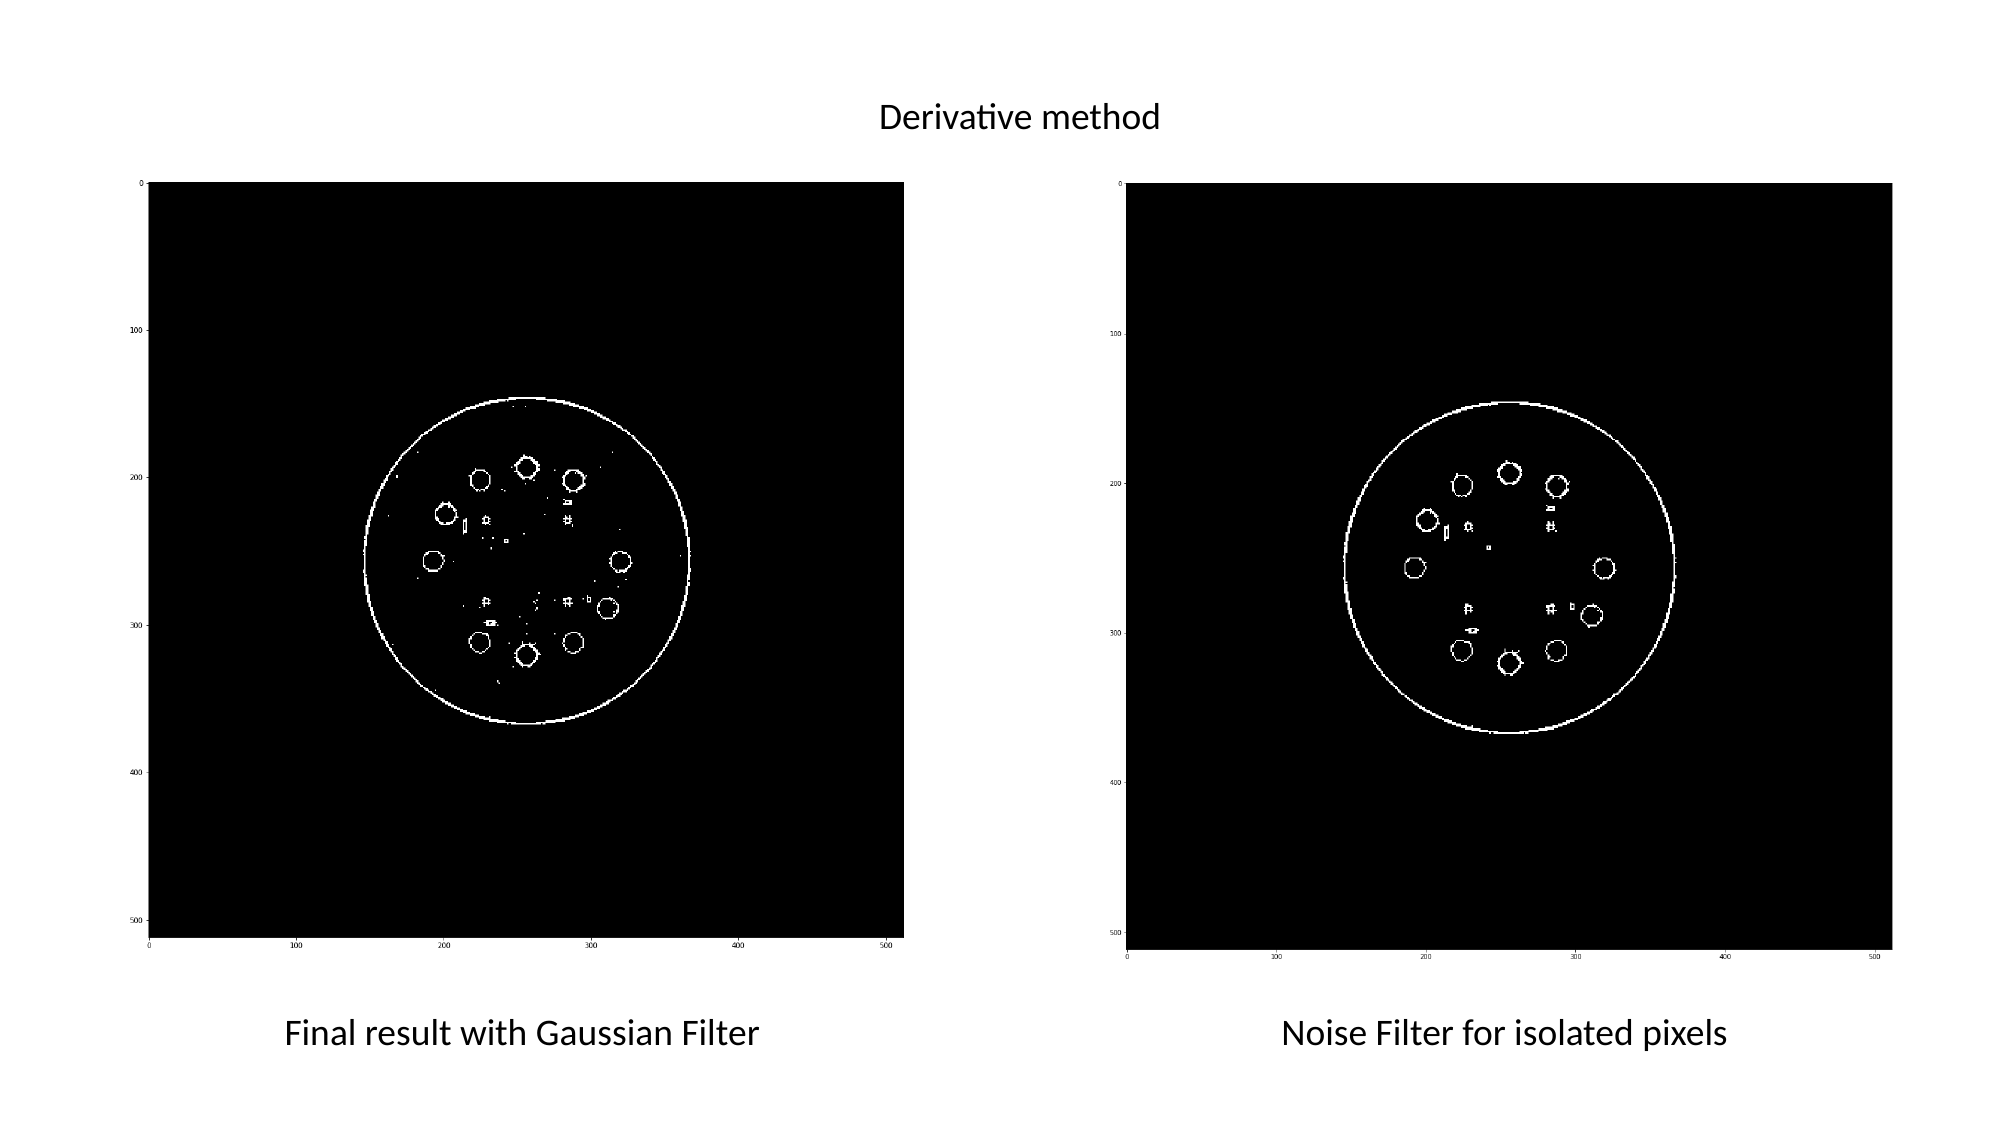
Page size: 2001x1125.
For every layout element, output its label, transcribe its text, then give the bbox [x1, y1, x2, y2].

picture [26, 0, 1000, 1125]
picture [1047, 61, 1974, 1076]
text_box Derivative method [1000, 84, 1047, 145]
